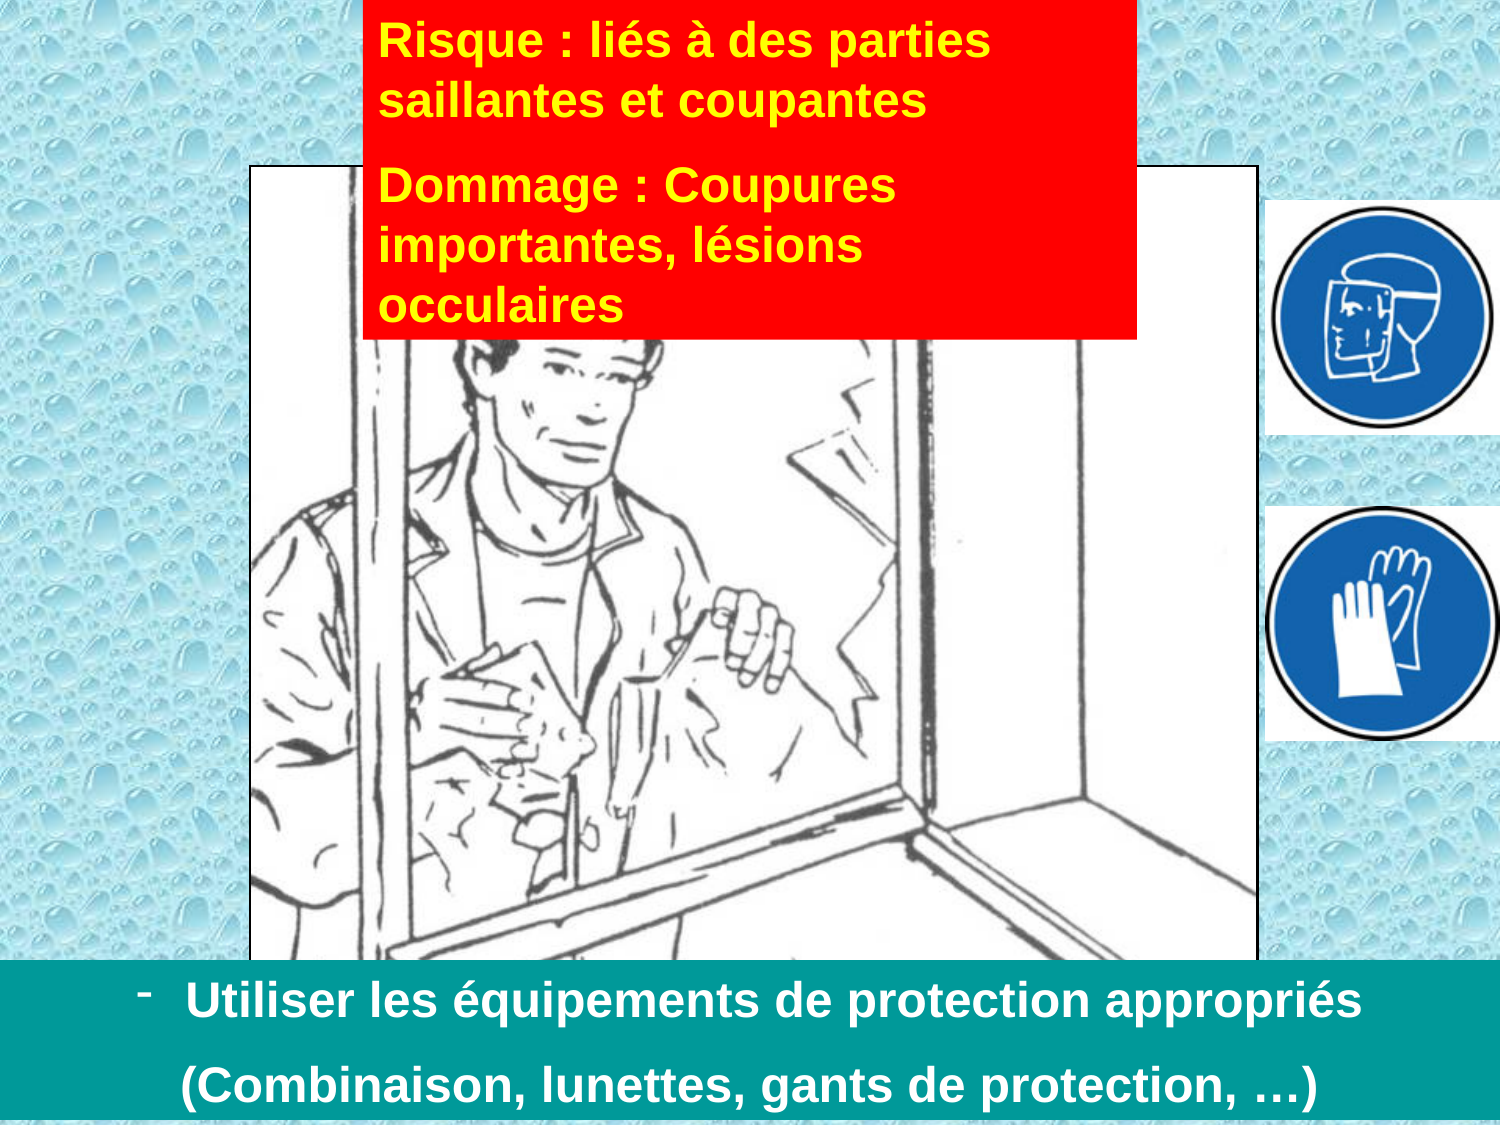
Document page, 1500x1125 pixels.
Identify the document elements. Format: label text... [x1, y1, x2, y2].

text_box Risque : liés à des parties saillantes et coupantes Dommage : Coupures importantes, lésions occulaires [362, 0, 1137, 164]
picture [1137, 0, 1500, 960]
picture [0, 1120, 1500, 1125]
picture [0, 0, 362, 960]
text_box Utiliser les équipements de protection appropriés (Combinaison, lunettes, gants de protection, …) [0, 960, 1500, 1120]
picture [250, 166, 1257, 1014]
